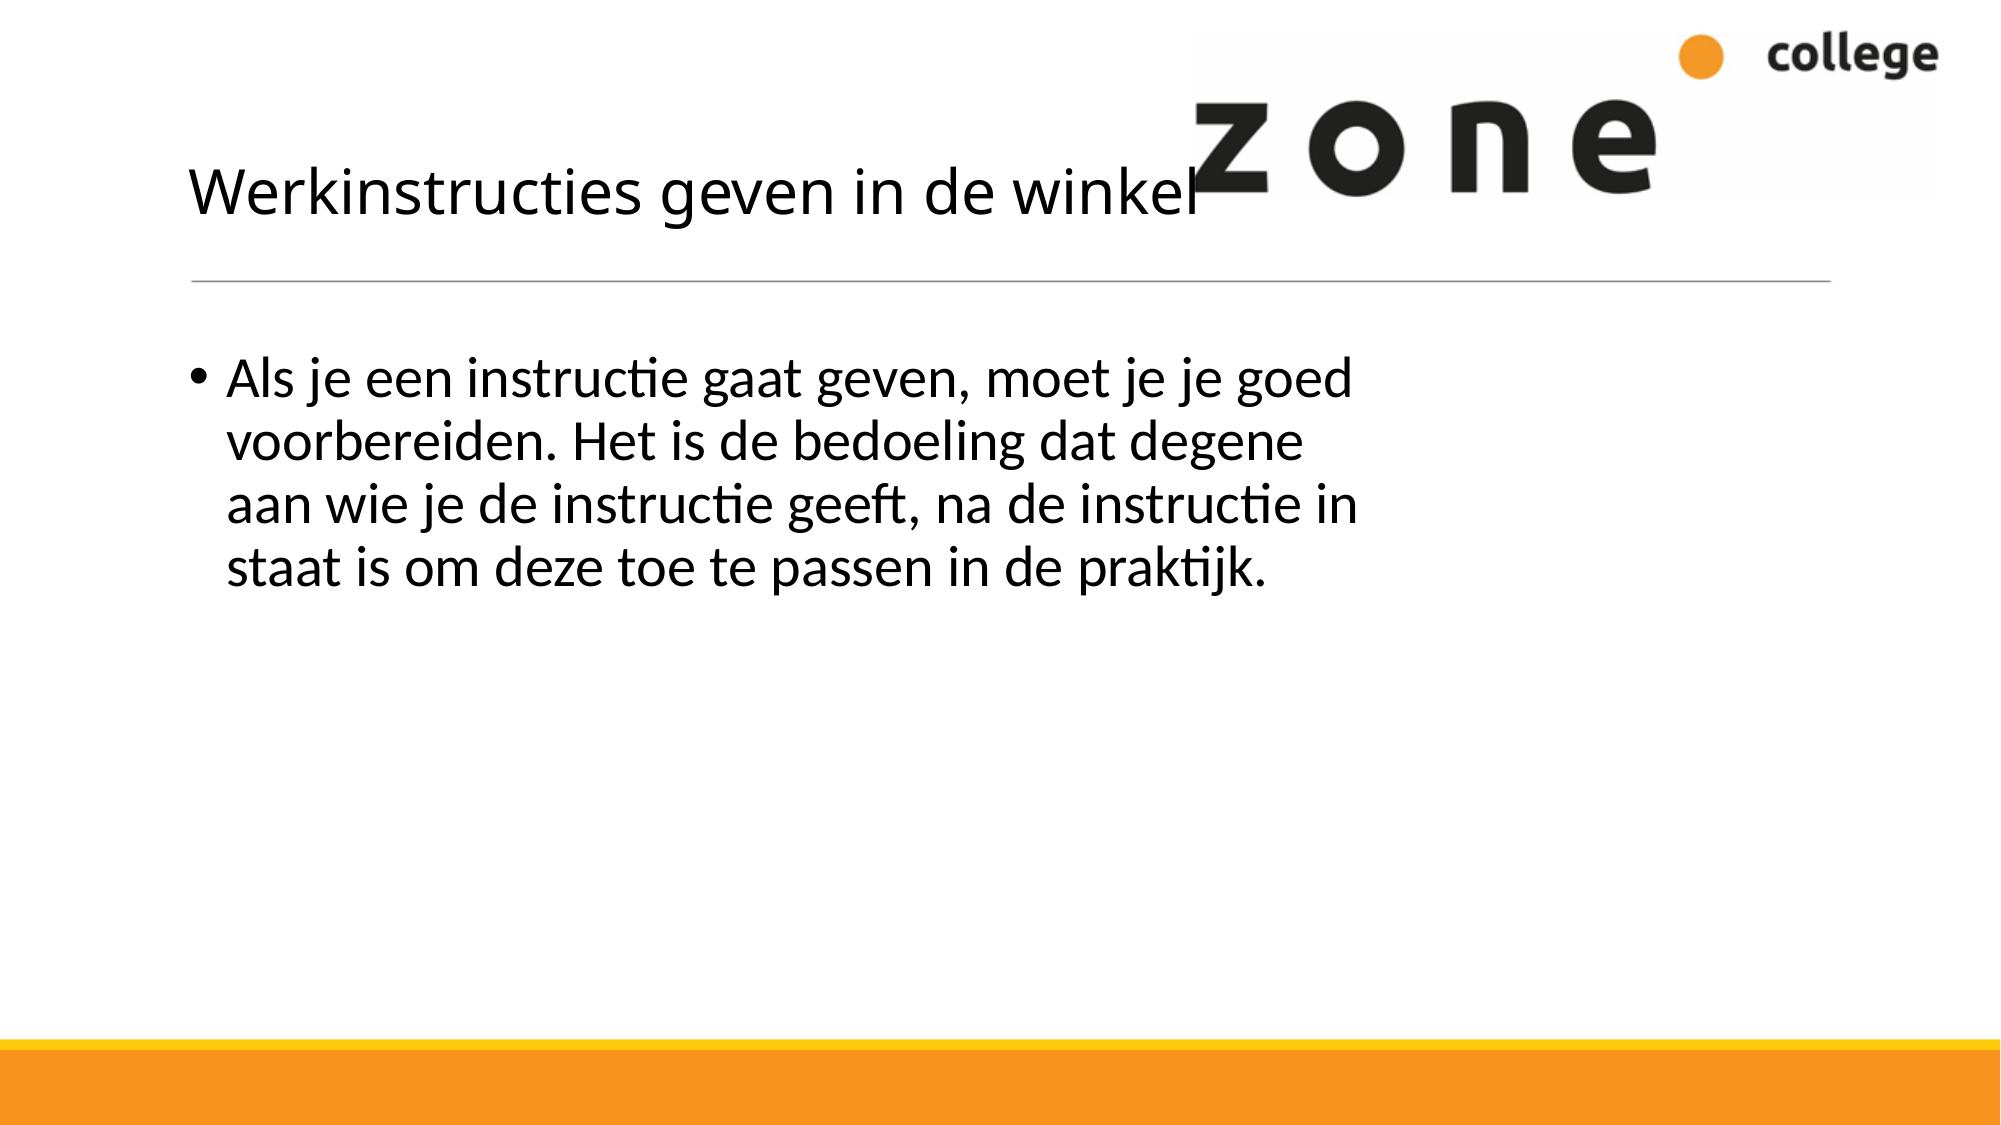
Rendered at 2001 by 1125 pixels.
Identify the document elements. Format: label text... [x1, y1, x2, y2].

list Als je een instructie gaat geven, moet je je goed voorbereiden. Het is de bedoeling dat degene aan wie je de instructie geeft, na de instructie in staat is om deze toe te passen in de praktijk. [173, 340, 1397, 1054]
picture [0, 0, 2001, 1125]
title Werkinstructies geven in de winkel [173, 122, 1268, 340]
